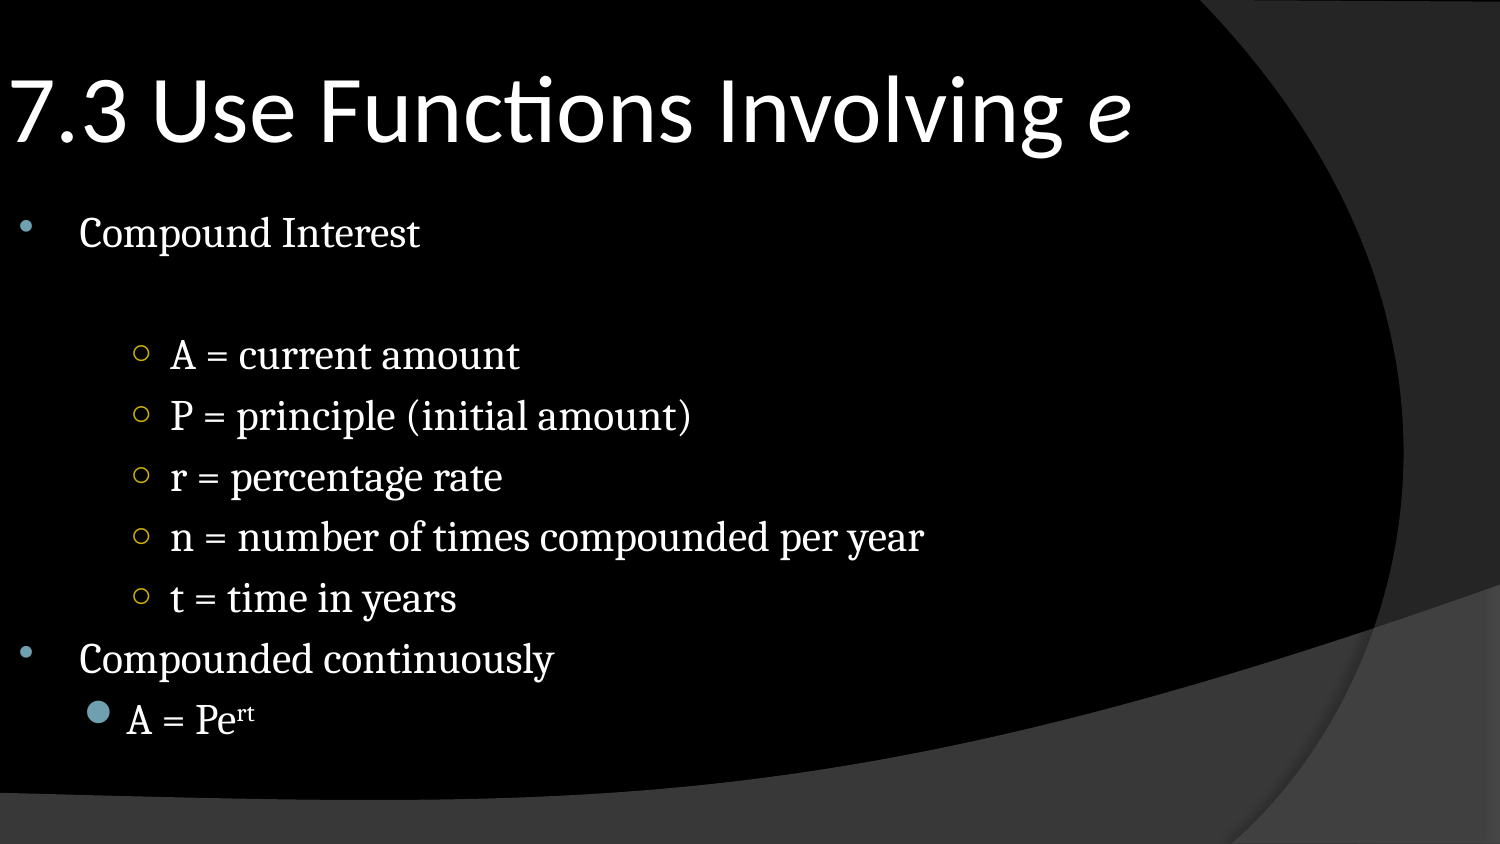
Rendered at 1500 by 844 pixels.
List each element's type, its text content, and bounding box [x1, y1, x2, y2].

title 7.3 Use Functions Involving e [0, 33, 1500, 175]
